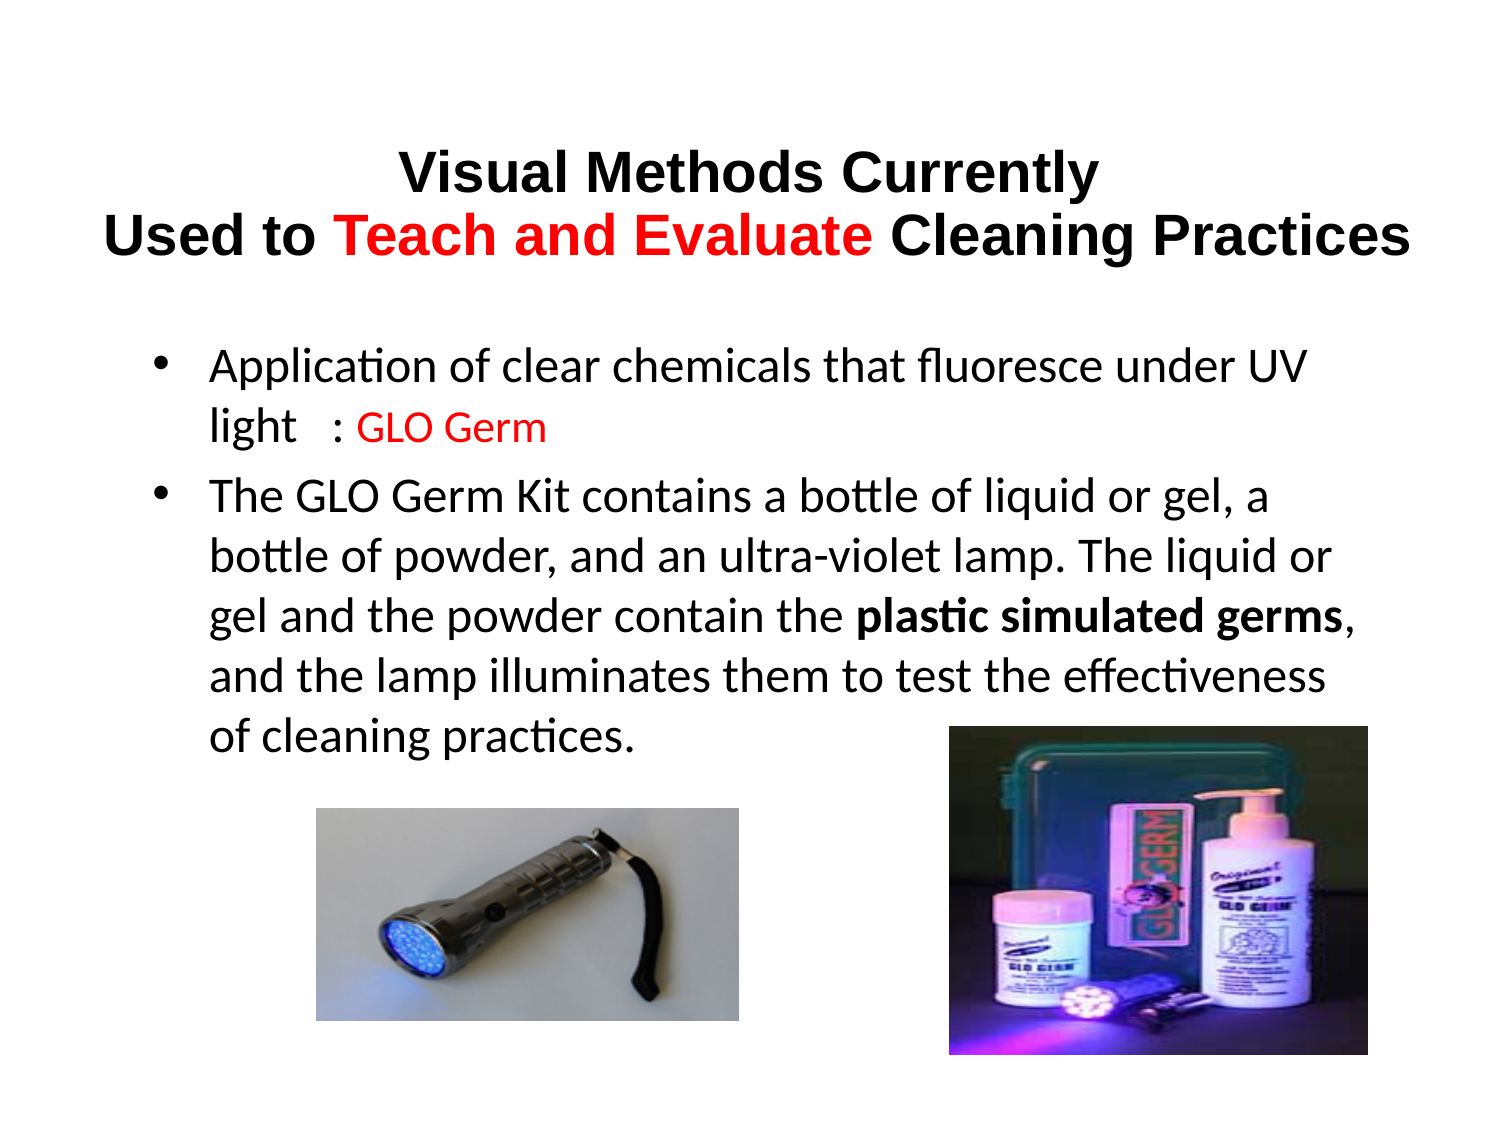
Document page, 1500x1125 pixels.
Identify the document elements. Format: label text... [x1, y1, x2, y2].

picture [316, 808, 739, 1022]
title Visual Methods Currently Used to Teach and Evaluate Cleaning Practices [46, 82, 1454, 329]
picture [948, 726, 1368, 1055]
list Application of clear chemicals that fluoresce under UV light : GLO Germ The GLO Germ Kit contains a bottle of liquid or gel, a bottle of powder, and an ultra-violet lamp. The liquid or gel and the powder contain the plastic simulated germs, and the lamp illuminates them to test the effectiveness of cleaning practices. [137, 324, 1388, 1000]
